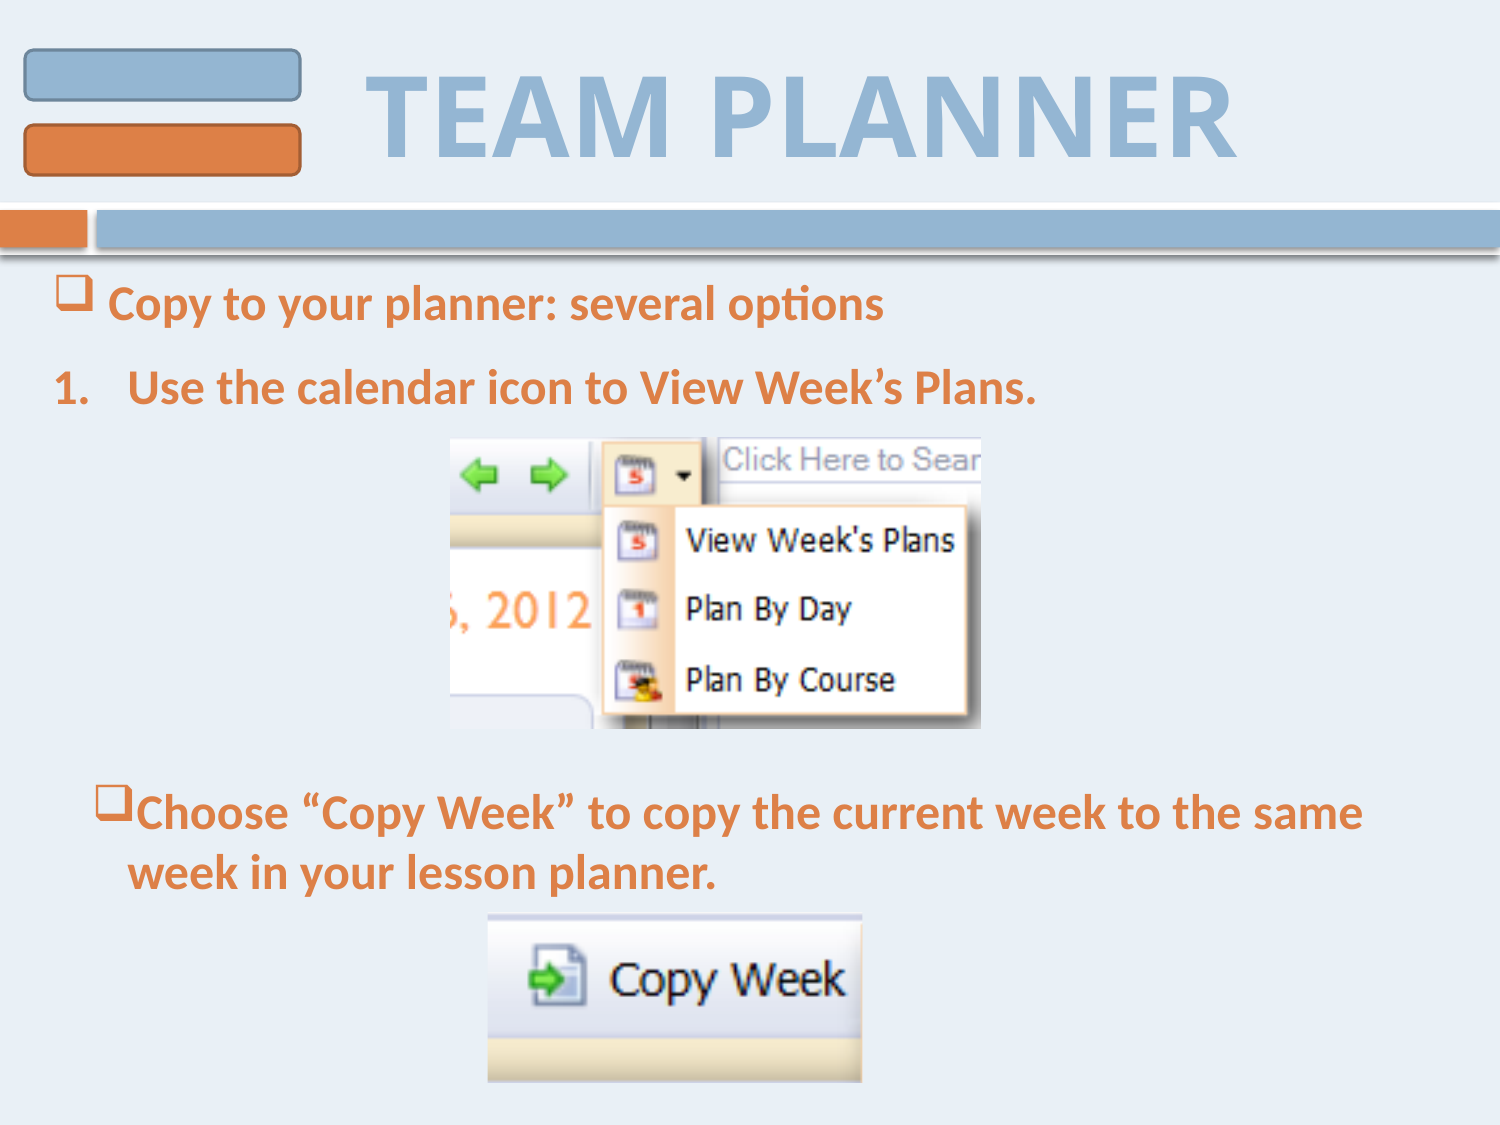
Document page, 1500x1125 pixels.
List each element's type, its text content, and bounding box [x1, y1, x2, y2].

picture [449, 437, 981, 730]
text_box [23, 48, 302, 102]
text_box TEAM PLANNER [350, 12, 1500, 213]
text_box [23, 123, 302, 177]
text_box Copy to your planner: several options Use the calendar icon to View Week’s Plans. Choose “Copy Week” to copy the current week to the same week in your lesson planner. [37, 262, 1475, 1125]
picture [487, 912, 863, 1084]
